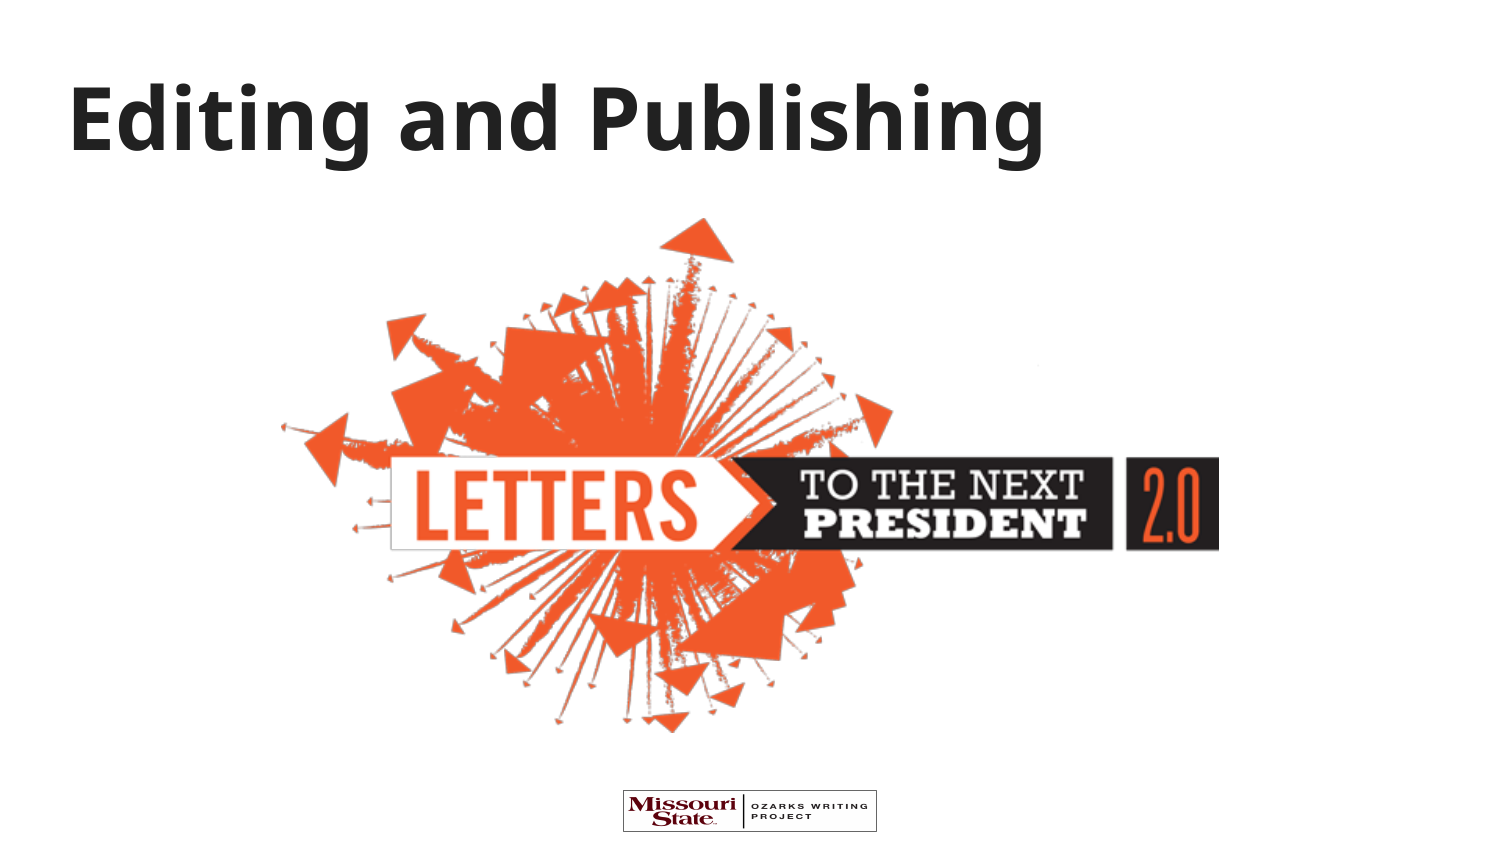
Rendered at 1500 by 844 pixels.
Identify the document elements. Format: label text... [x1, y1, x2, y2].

picture [281, 218, 1219, 733]
picture [624, 791, 876, 831]
title Editing and Publishing [51, 48, 1449, 180]
